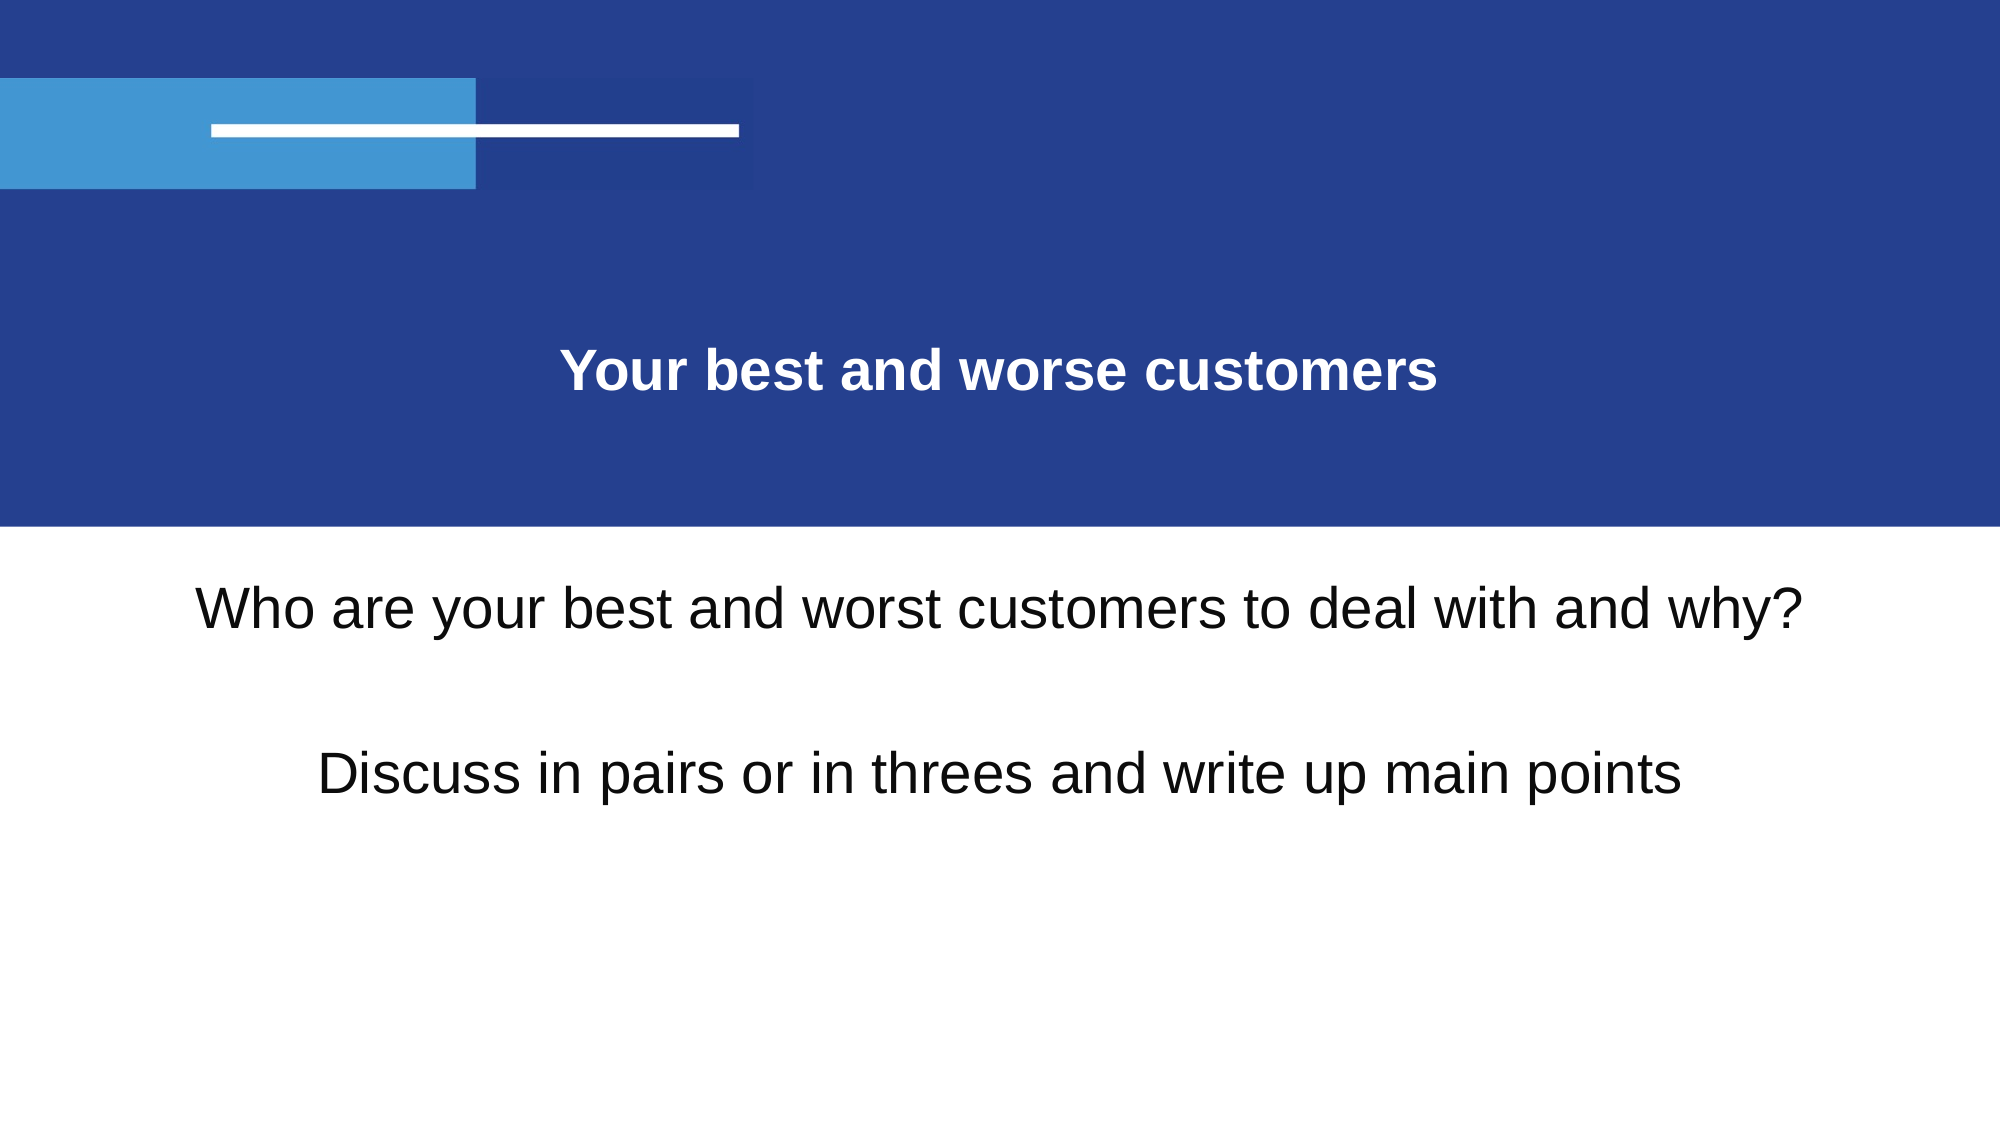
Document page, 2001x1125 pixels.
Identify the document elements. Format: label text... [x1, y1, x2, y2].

title Your best and worse customers [137, 263, 1863, 481]
list Who are your best and worst customers to deal with and why? Discuss in pairs or in threes and write up main points [137, 562, 1863, 942]
picture [0, 78, 754, 190]
